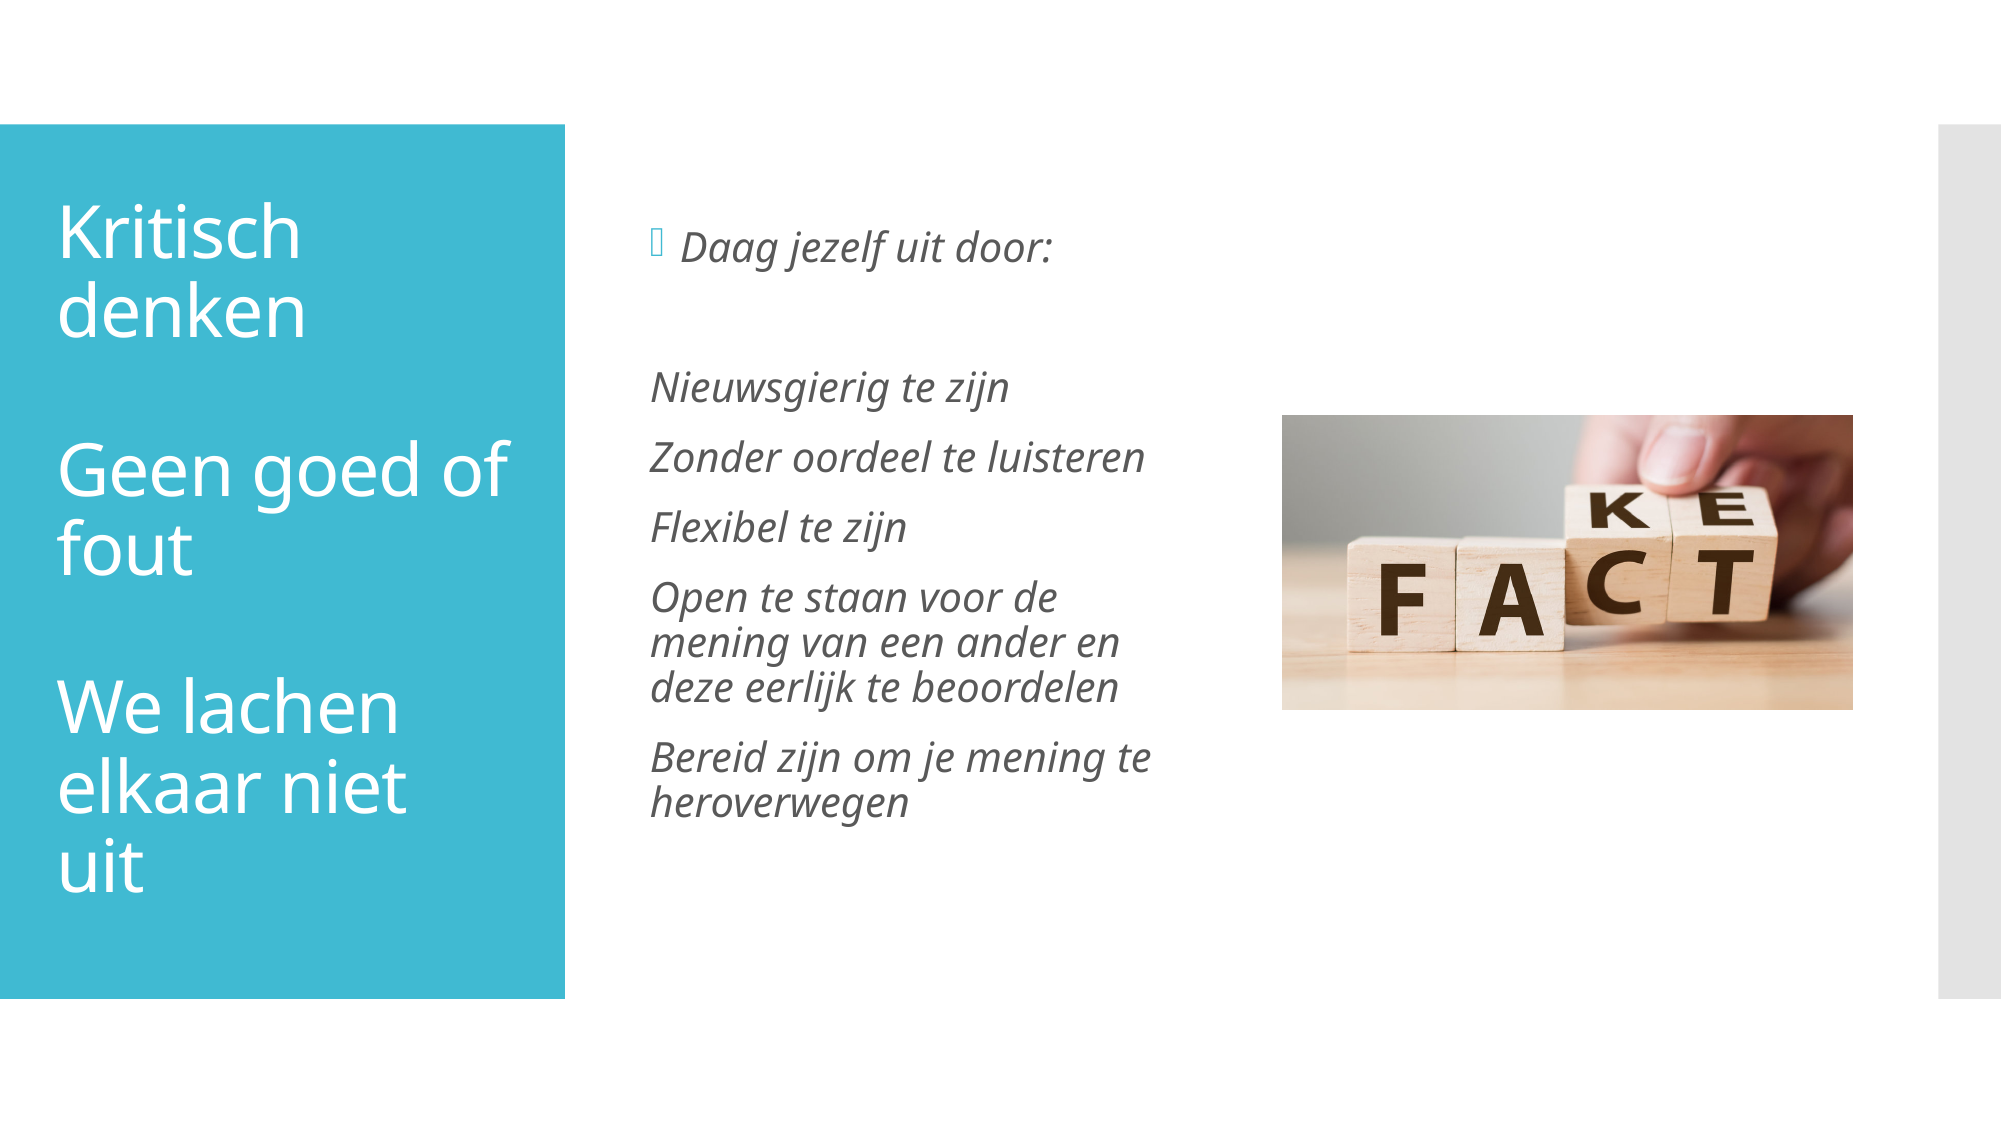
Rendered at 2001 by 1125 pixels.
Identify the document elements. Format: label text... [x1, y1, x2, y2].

title Kritisch denken Geen goed of fout We lachen elkaar niet uit [41, 184, 525, 1087]
picture [1282, 415, 1853, 710]
list Daag jezelf uit door: Nieuwsgierig te zijn Zonder oordeel te luisteren Flexibel te zijn Open te staan voor de mening van een ander en deze eerlijk te beoordelen Bereid zijn om je mening te heroverwegen [634, 141, 1223, 982]
